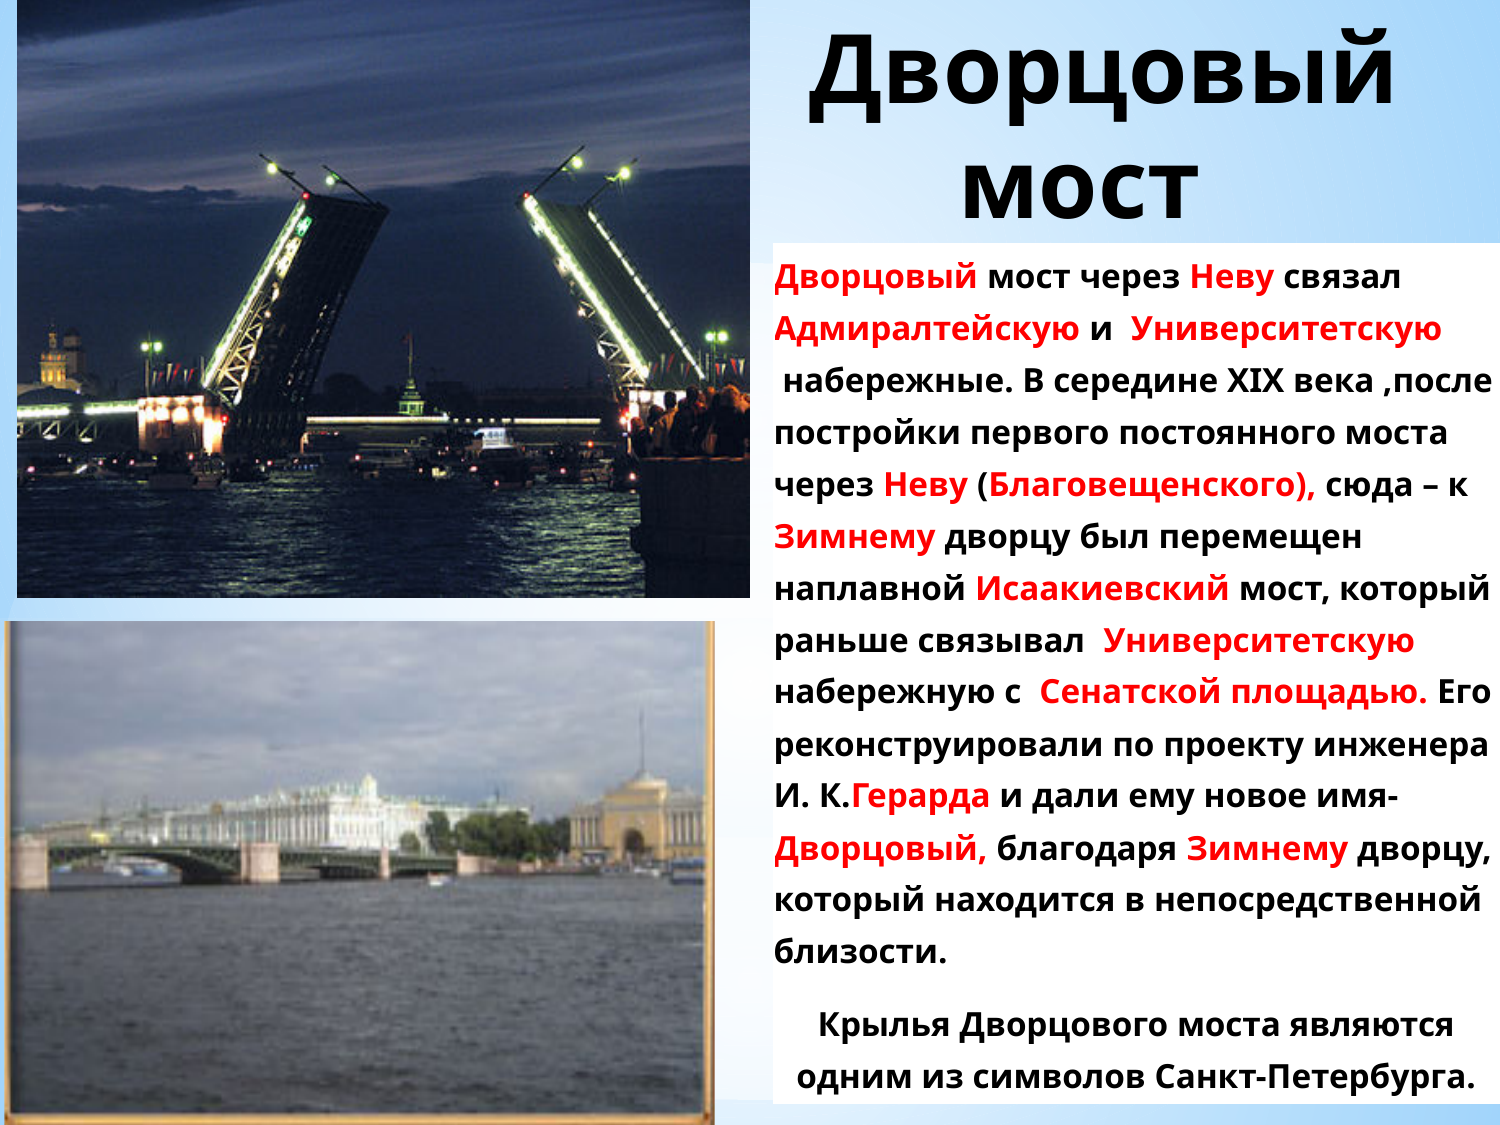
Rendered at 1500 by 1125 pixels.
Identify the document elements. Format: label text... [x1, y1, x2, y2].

picture [17, 0, 751, 599]
title Дворцовый мост [753, 0, 1483, 232]
table_header Дворцовый мост через Неву связал Адмиралтейскую и Университетскую набережные. В середине XIX века ,после постройки первого постоянного моста через Неву (Благовещенского), сюда – к Зимнему дворцу был перемещен наплавной Исаакиевский мост, который раньше связывал Университетскую набережную с Сенатской площадью. Его реконструировали по проекту инженера И. К.Герарда и дали ему новое имя- Дворцовый, благодаря Зимнему дворцу, который находится в непосредственной близости. Крылья Дворцового моста являются одним из символов Санкт-Петербурга. [775, 244, 1499, 1098]
picture [4, 621, 715, 1125]
